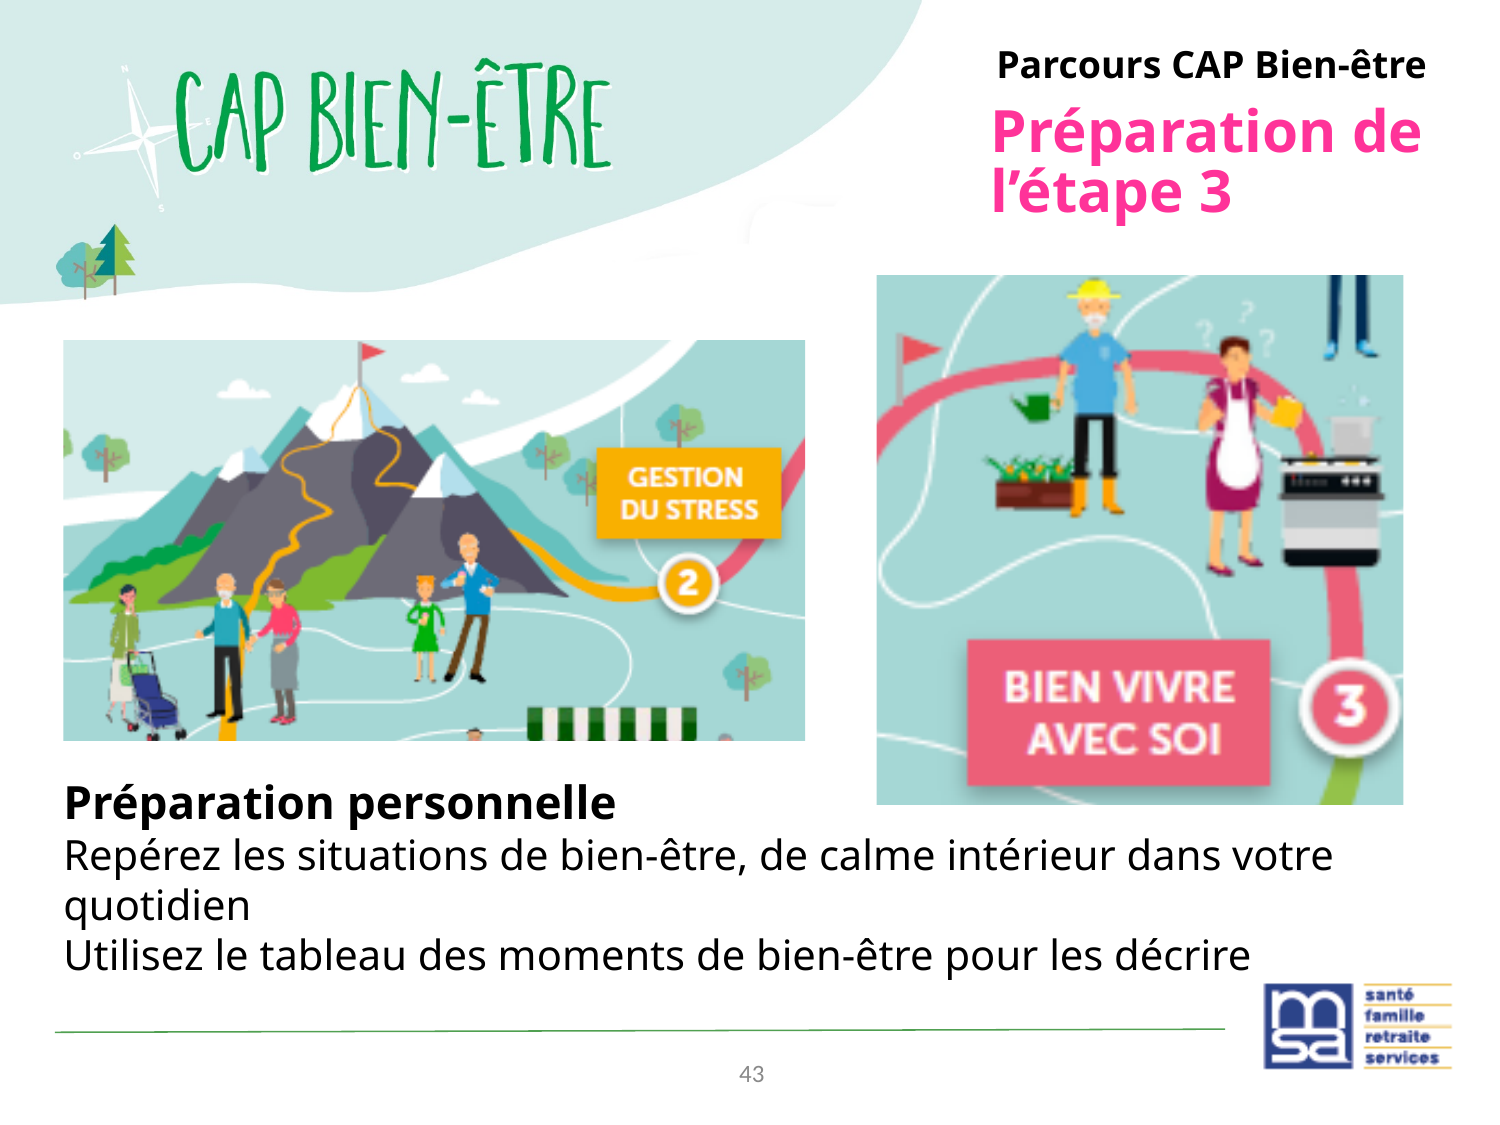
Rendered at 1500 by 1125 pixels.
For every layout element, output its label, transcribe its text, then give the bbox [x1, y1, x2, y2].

picture [0, 0, 1404, 805]
picture [63, 340, 806, 741]
text_box Préparation de l’étape 3 [967, 103, 1447, 227]
text_box 43 [54, 1042, 1245, 1103]
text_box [54, 1028, 1226, 1033]
slide_number – 43 [560, 1027, 1245, 1042]
picture [1250, 929, 1476, 1125]
text_box Préparation personnelle Repérez les situations de bien-être, de calme intérieur dans votre quotidien Utilisez le tableau des moments de bien-être pour les décrire [63, 773, 1447, 976]
text_box Parcours CAP Bien-être [968, 34, 1455, 94]
